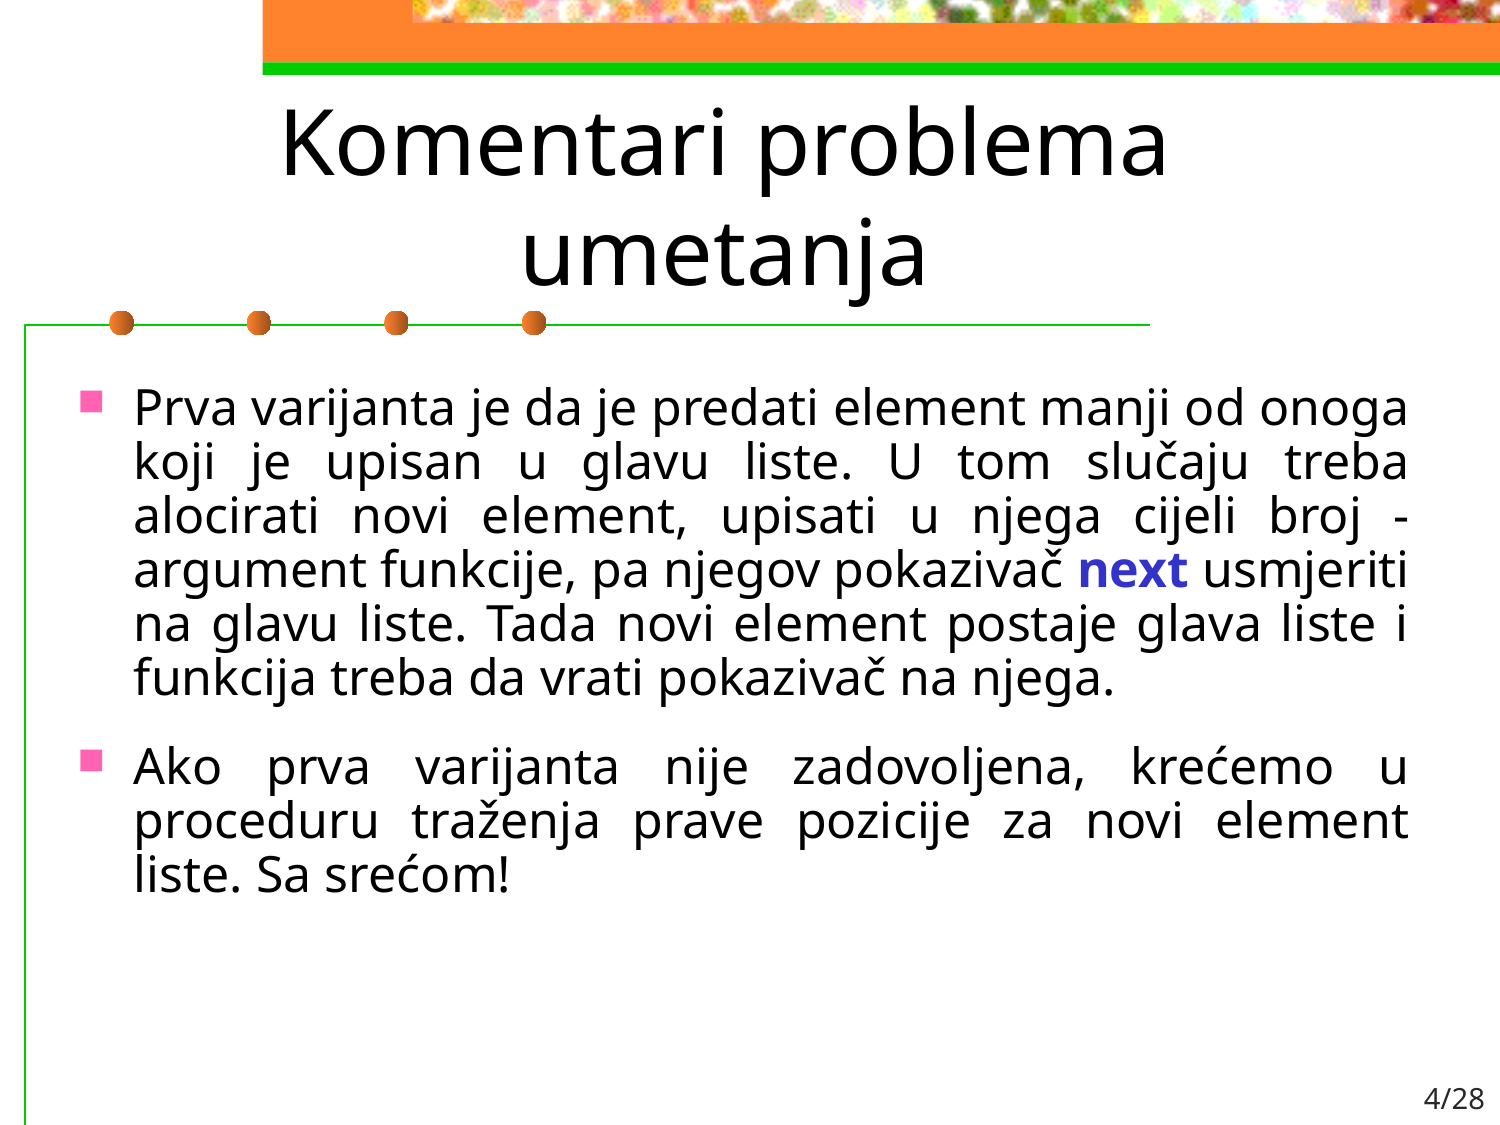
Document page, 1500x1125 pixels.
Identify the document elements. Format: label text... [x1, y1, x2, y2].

picture [412, 0, 1500, 23]
title Komentari problema umetanja [87, 99, 1363, 288]
list Prva varijanta je da je predati element manji od onoga koji je upisan u glavu liste. U tom slučaju treba alocirati novi element, upisati u njega cijeli broj - argument funkcije, pa njegov pokazivač next usmjeriti na glavu liste. Tada novi element postaje glava liste i funkcija treba da vrati pokazivač na njega. Ako prva varijanta nije zadovoljena, krećemo u proceduru traženja prave pozicije za novi element liste. Sa srećom! [62, 375, 1425, 975]
text_box 4/28 [1374, 1072, 1500, 1123]
